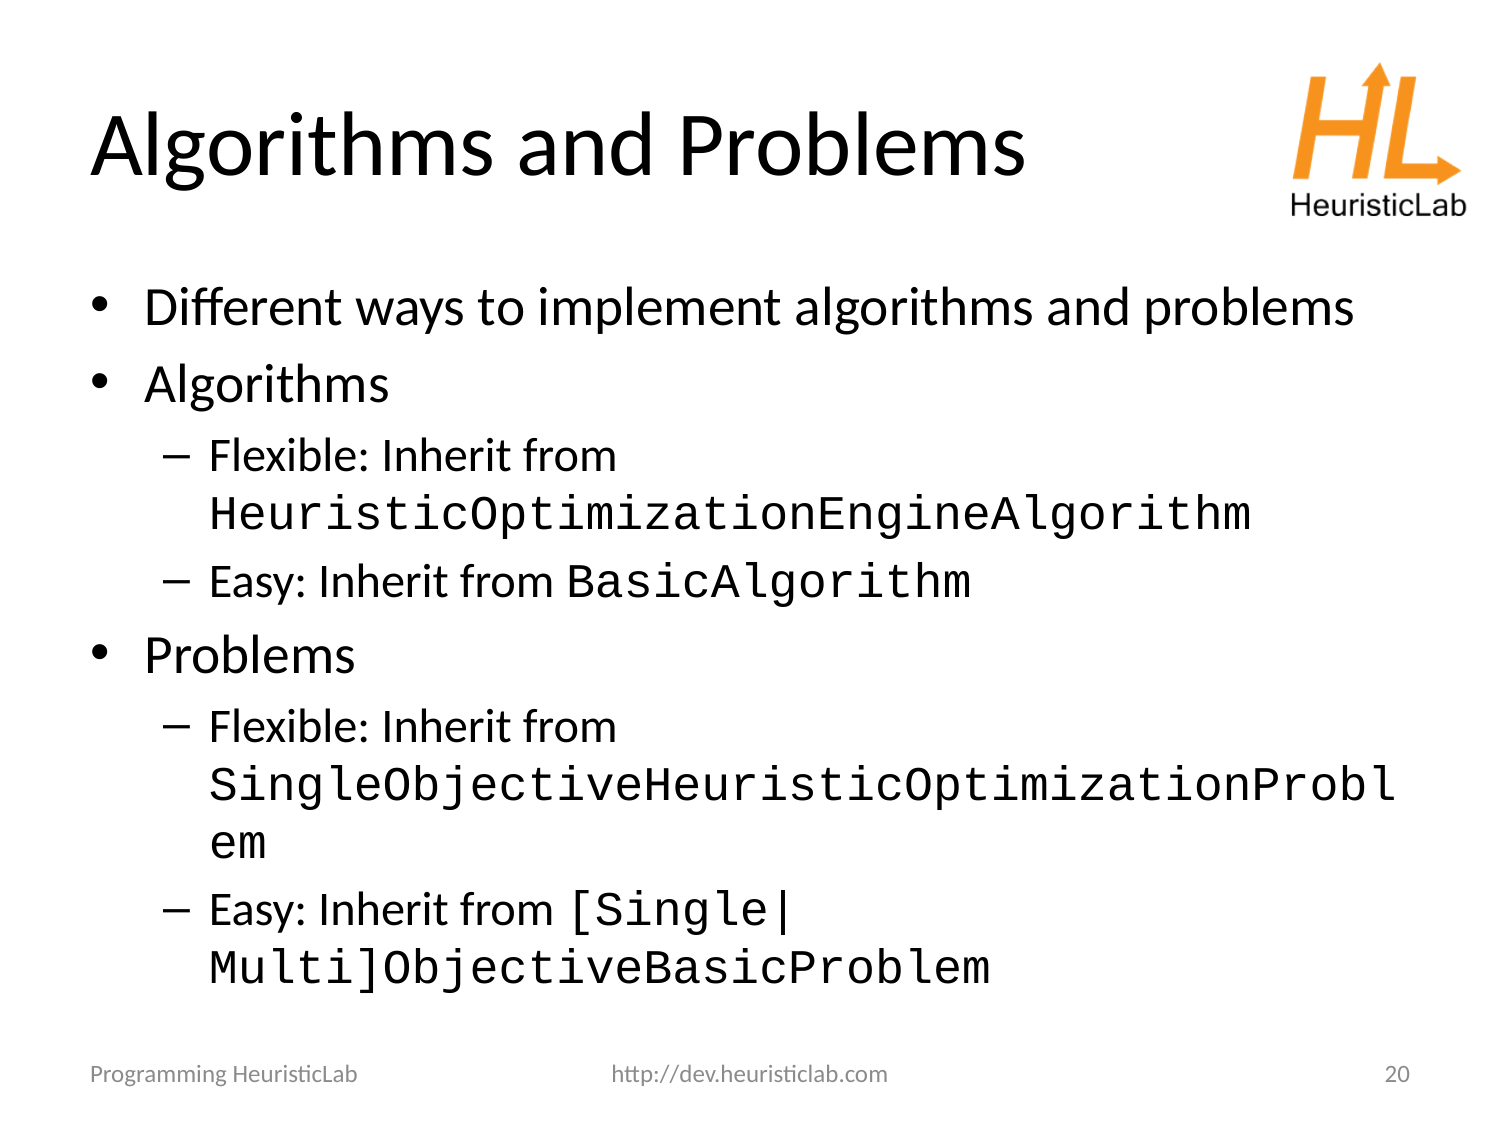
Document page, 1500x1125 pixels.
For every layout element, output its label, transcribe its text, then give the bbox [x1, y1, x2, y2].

slide_number Programming HeuristicLab [75, 1042, 425, 1103]
list Different ways to implement algorithms and problems Algorithms Flexible: Inherit from HeuristicOptimizationEngineAlgorithm Easy: Inherit from BasicAlgorithm Problems Flexible: Inherit from SingleObjectiveHeuristicOptimizationProblem Easy: Inherit from [Single|Multi]ObjectiveBasicProblem [75, 262, 1425, 1005]
slide_number 20 [1074, 1042, 1425, 1103]
picture [1281, 27, 1474, 244]
title Algorithms and Problems [75, 45, 1282, 233]
footer http://dev.heuristiclab.com [512, 1042, 988, 1103]
